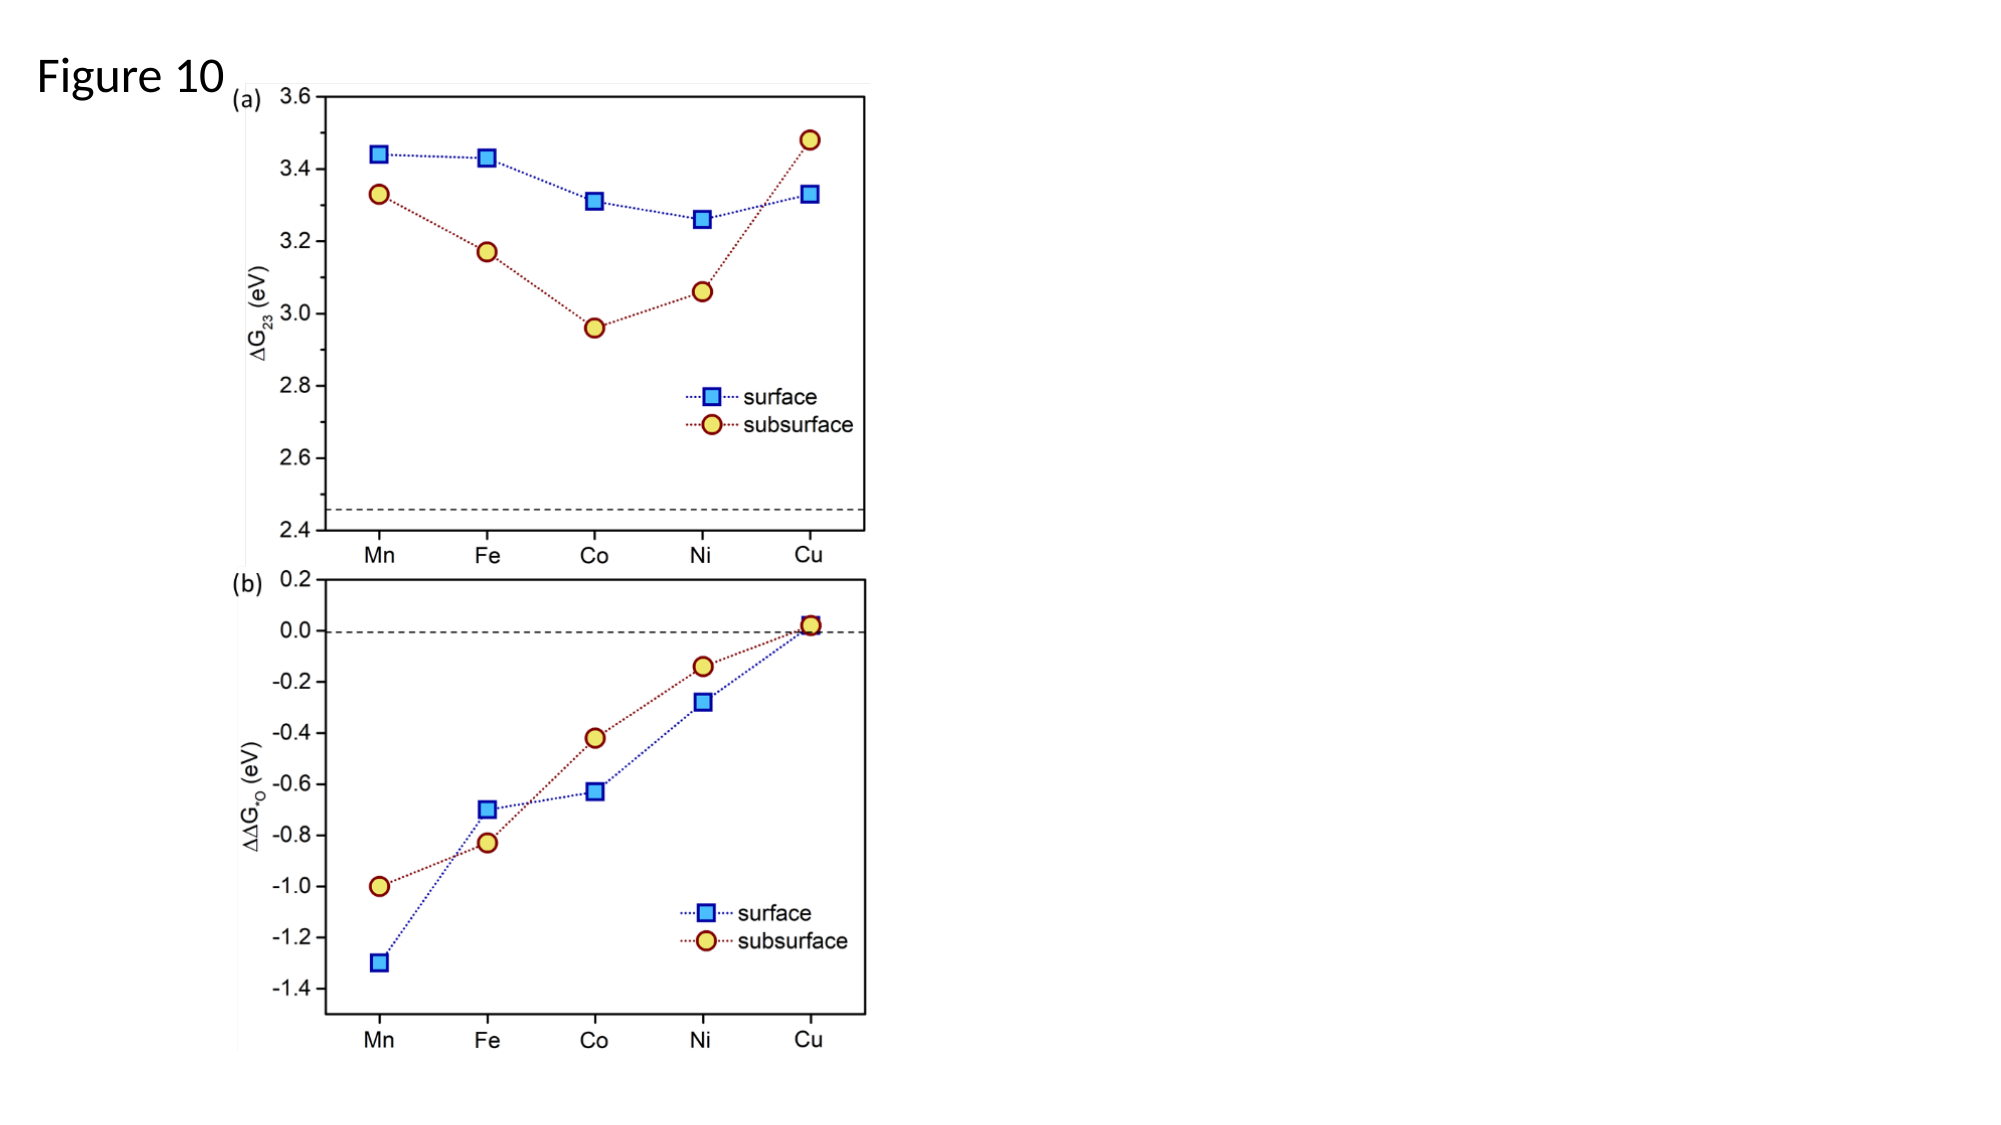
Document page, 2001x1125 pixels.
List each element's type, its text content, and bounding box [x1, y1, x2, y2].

picture [215, 73, 870, 1051]
text_box Figure 10 [22, 35, 240, 111]
